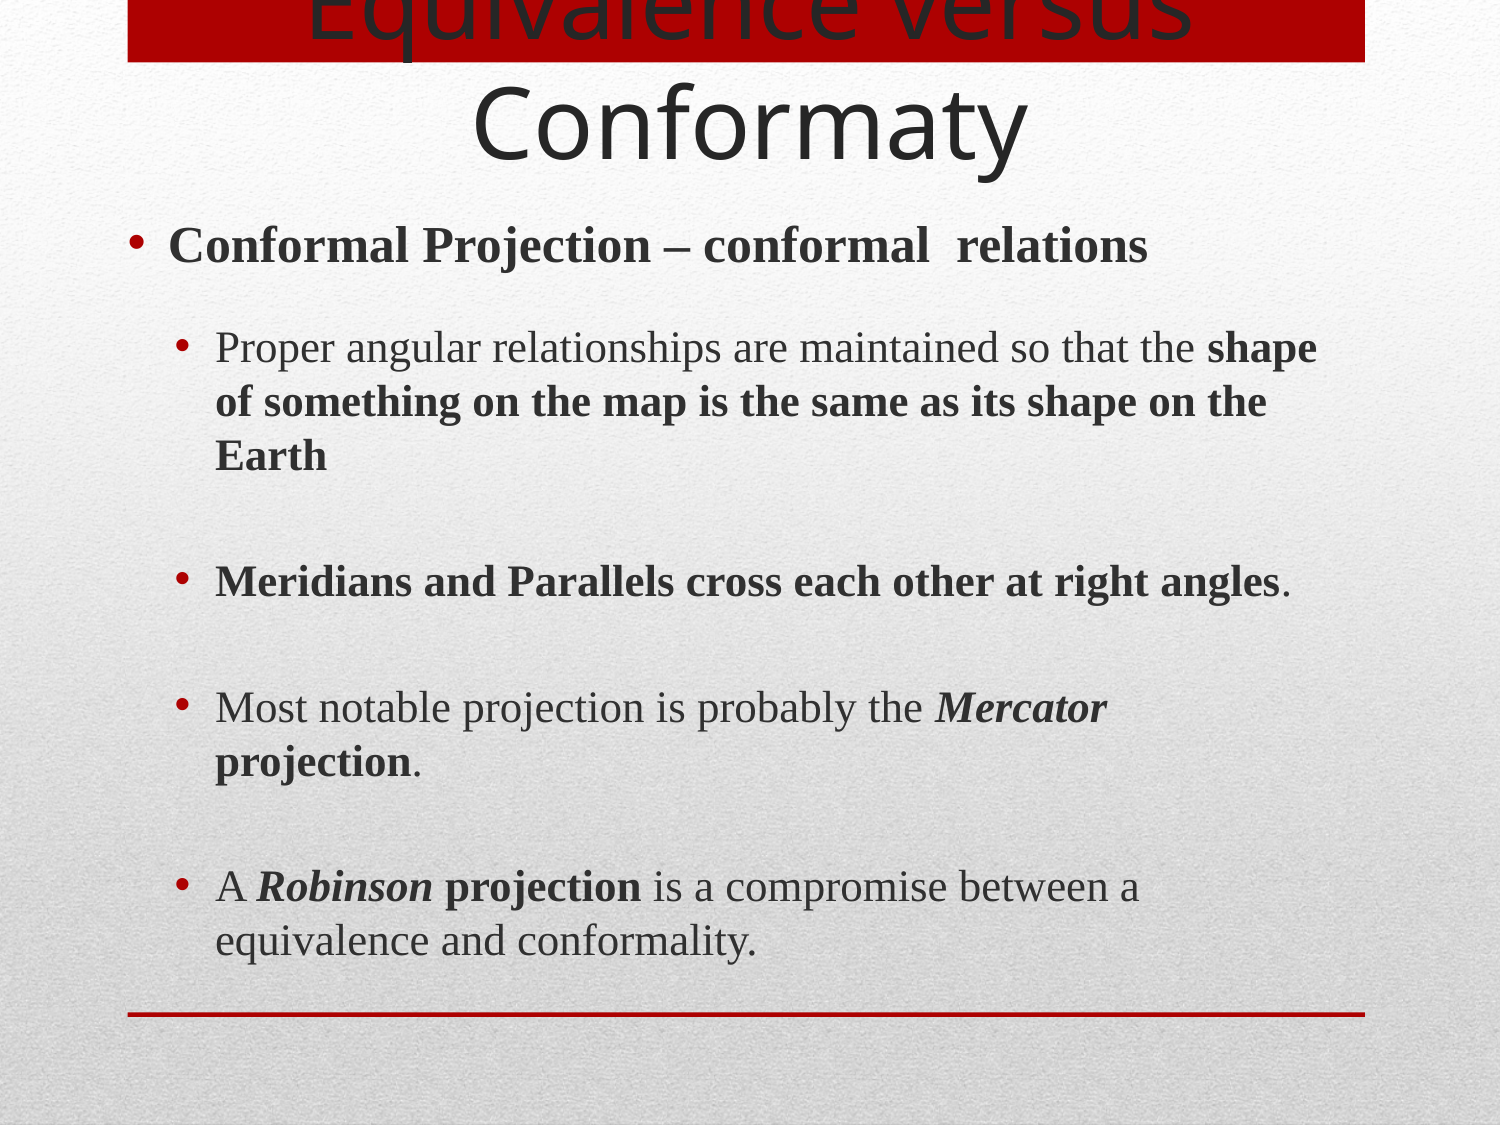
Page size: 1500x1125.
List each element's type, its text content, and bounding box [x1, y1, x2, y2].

title Equivalence versus Conformaty [24, 0, 1475, 188]
list Conformal Projection – conformal relations Proper angular relationships are maintained so that the shape of something on the map is the same as its shape on the Earth Meridians and Parallels cross each other at right angles. Most notable projection is probably the Mercator projection. A Robinson projection is a compromise between a equivalence and conformality. [112, 200, 1338, 975]
